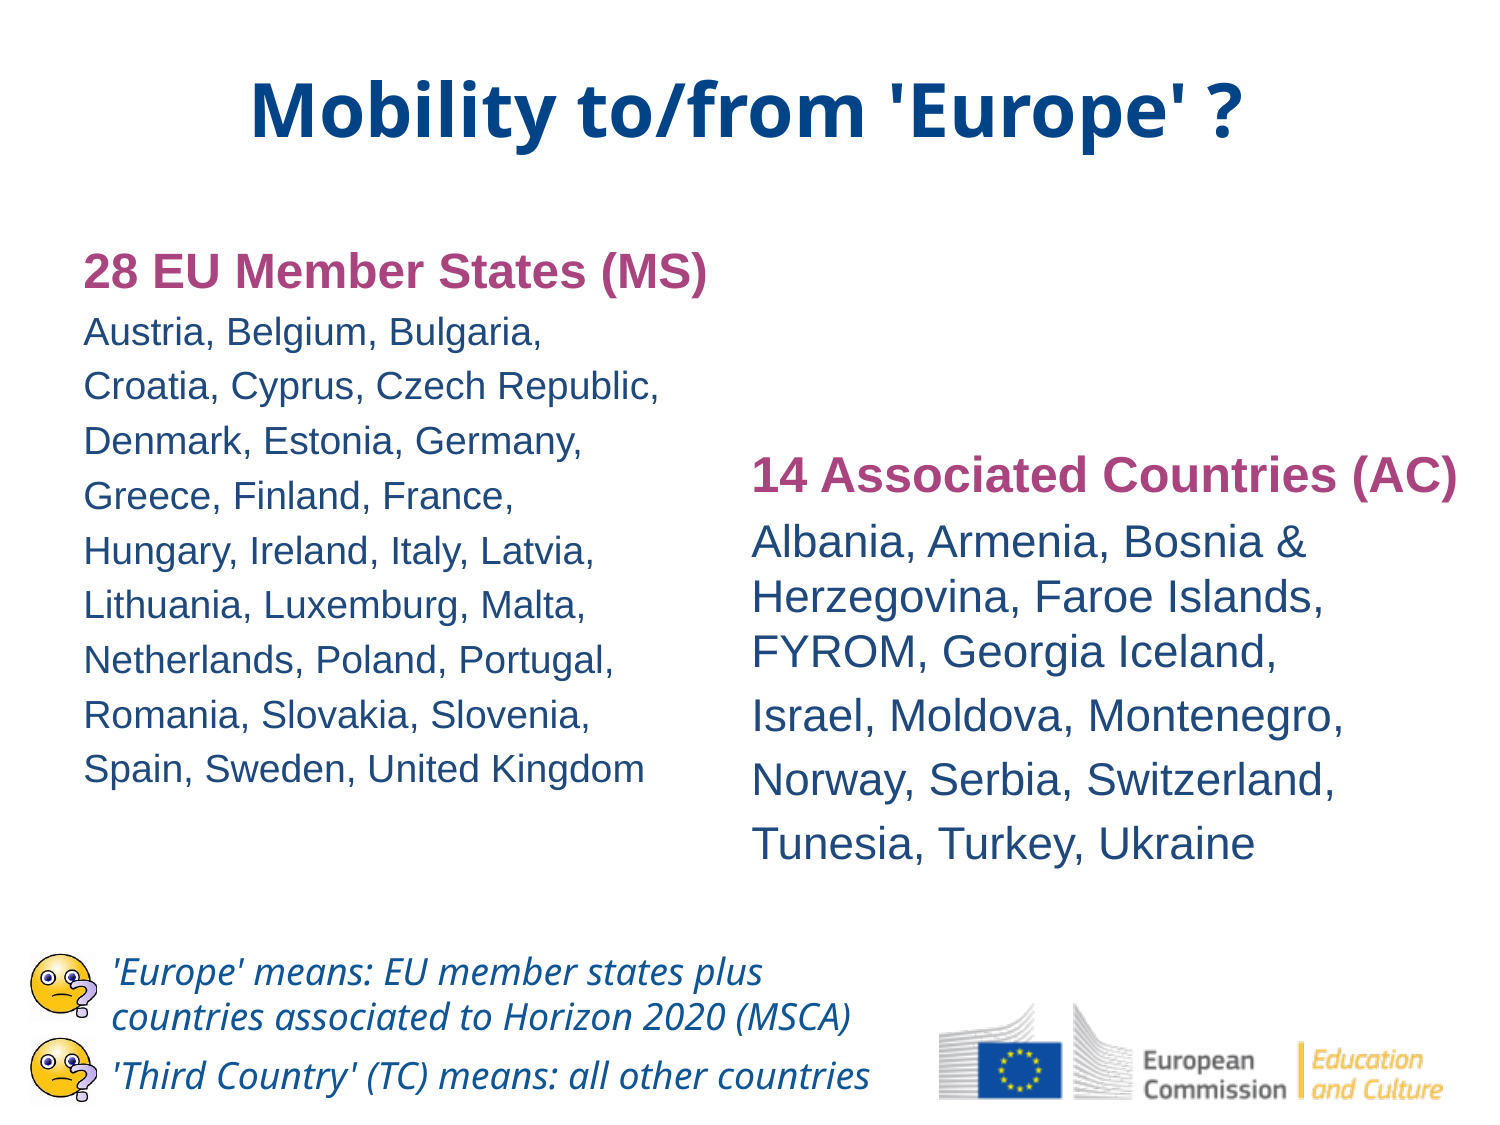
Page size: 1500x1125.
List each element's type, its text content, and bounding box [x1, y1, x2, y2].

picture [939, 1003, 1443, 1106]
text_box Mobility to/from 'Europe' ? [71, 30, 1422, 185]
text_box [29, 940, 928, 1107]
text_box 14 Associated Countries (AC) Albania, Armenia, Bosnia & Herzegovina, Faroe Islands, FYROM, Georgia Iceland, Israel, Moldova, Montenegro, Norway, Serbia, Switzerland, Tunesia, Turkey, Ukraine [680, 397, 1478, 894]
text_box 28 EU Member States (MS) Austria, Belgium, Bulgaria, Croatia, Cyprus, Czech Republic, Denmark, Estonia, Germany, Greece, Finland, France, Hungary, Ireland, Italy, Latvia, Lithuania, Luxemburg, Malta, Netherlands, Poland, Portugal, Romania, Slovakia, Slovenia, Spain, Sweden, United Kingdom [68, 231, 766, 799]
